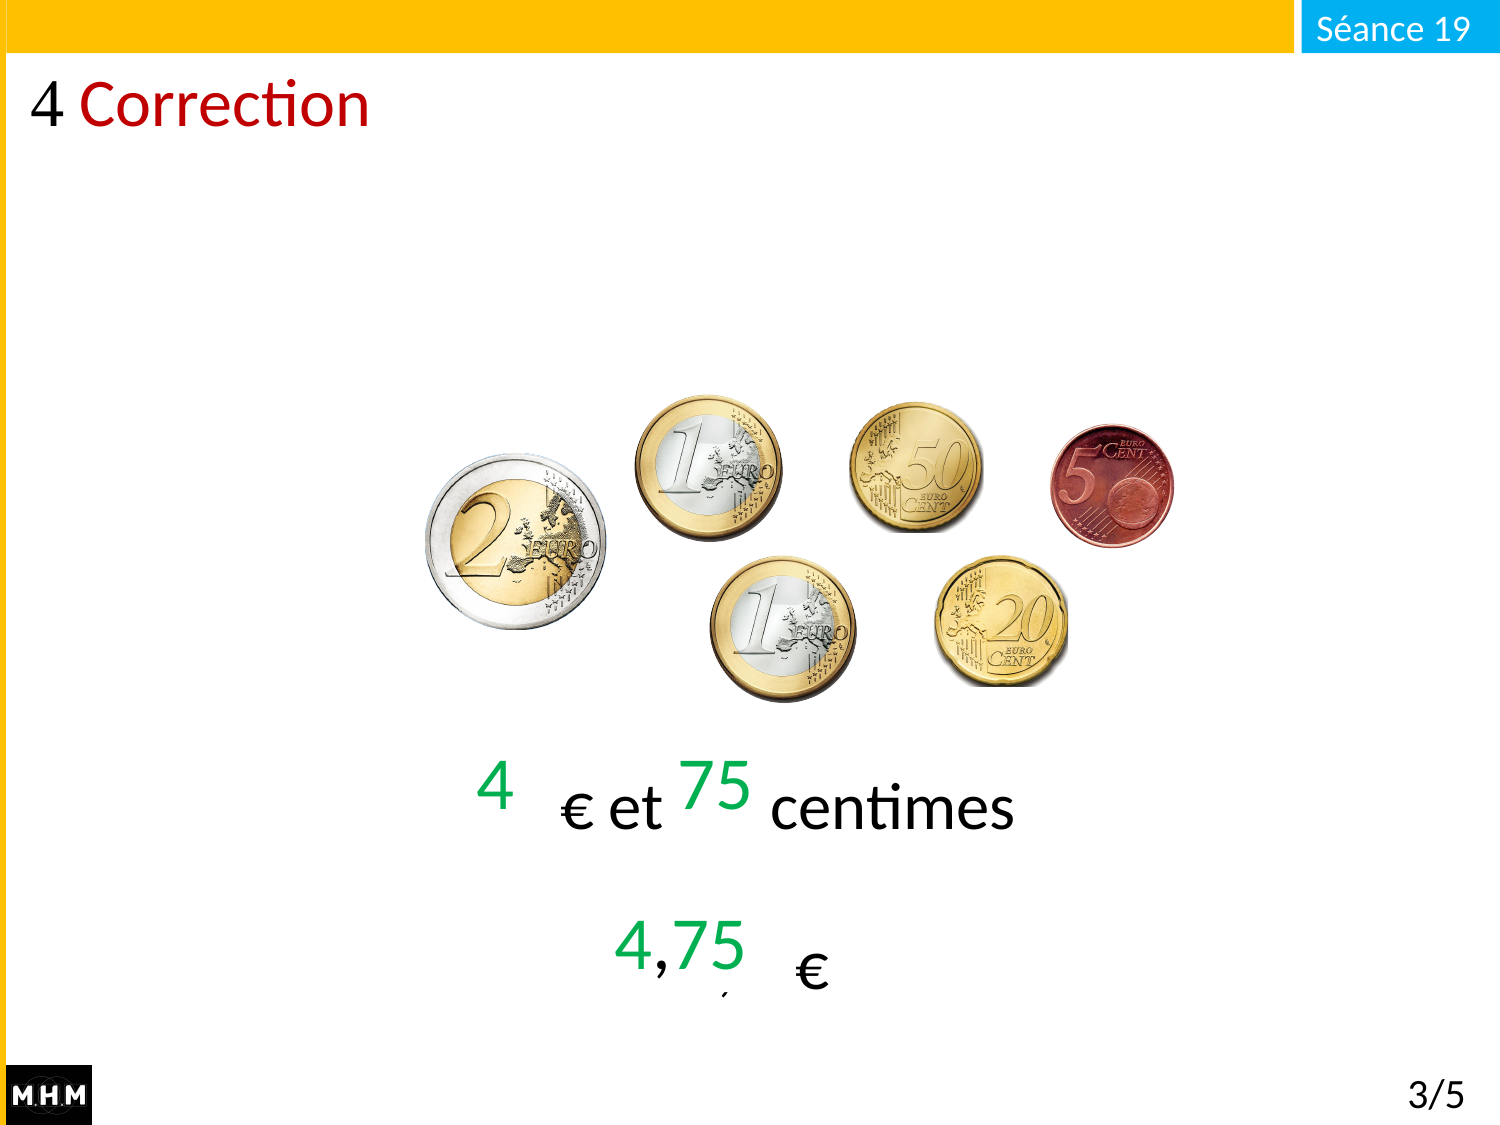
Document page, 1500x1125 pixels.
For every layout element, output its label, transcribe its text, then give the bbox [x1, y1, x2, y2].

list 3/5 [1373, 1064, 1500, 1125]
text_box 75 [661, 727, 770, 833]
picture [634, 394, 784, 543]
text_box 4,75 [579, 887, 783, 993]
picture [424, 453, 607, 630]
picture [849, 400, 984, 533]
picture [1049, 421, 1175, 551]
text_box 4 [441, 727, 550, 833]
title  Correction [14, 60, 1391, 150]
text_box … € et … centimes …,… € [392, 675, 1108, 1011]
picture [708, 555, 858, 704]
picture [6, 1065, 92, 1125]
picture [933, 554, 1069, 687]
